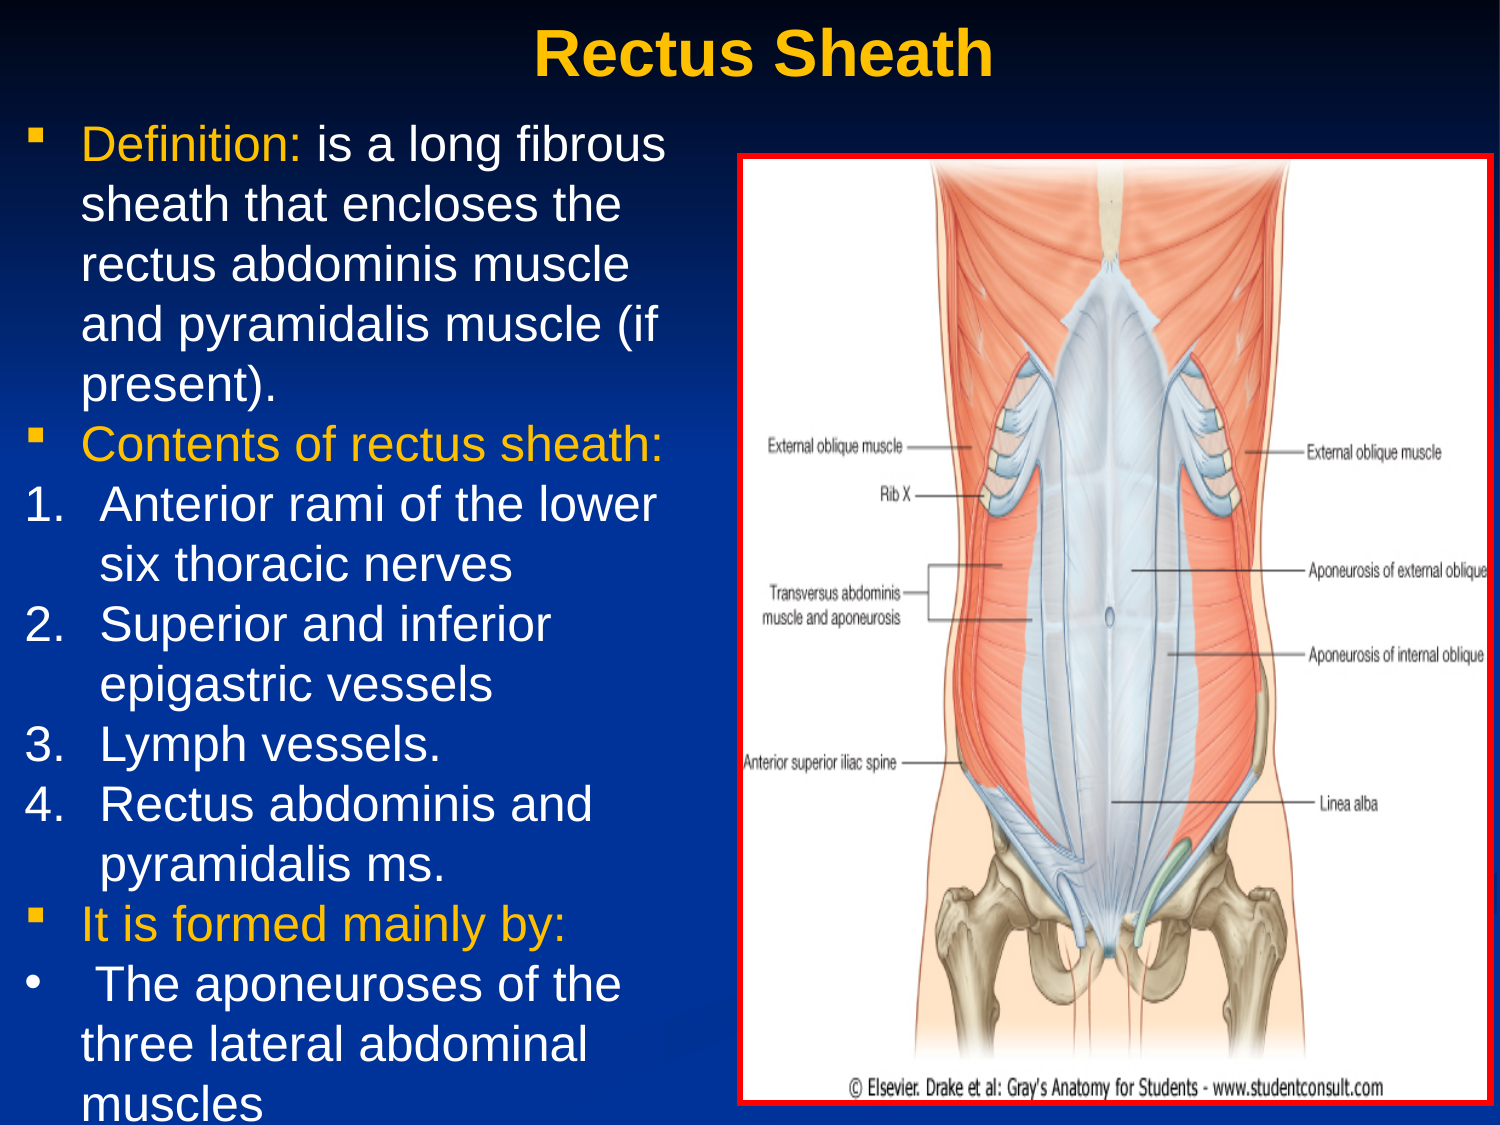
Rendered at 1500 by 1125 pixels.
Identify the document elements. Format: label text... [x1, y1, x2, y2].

text_box Rectus Sheath [29, 2, 1500, 97]
picture [742, 158, 1488, 1101]
text_box Definition: is a long fibrous sheath that encloses the rectus abdominis muscle and pyramidalis muscle (if present). Contents of rectus sheath: Anterior rami of the lower six thoracic nerves Superior and inferior epigastric vessels Lymph vessels. Rectus abdominis and pyramidalis ms. It is formed mainly by: The aponeuroses of the three lateral abdominal muscles [9, 104, 713, 1125]
